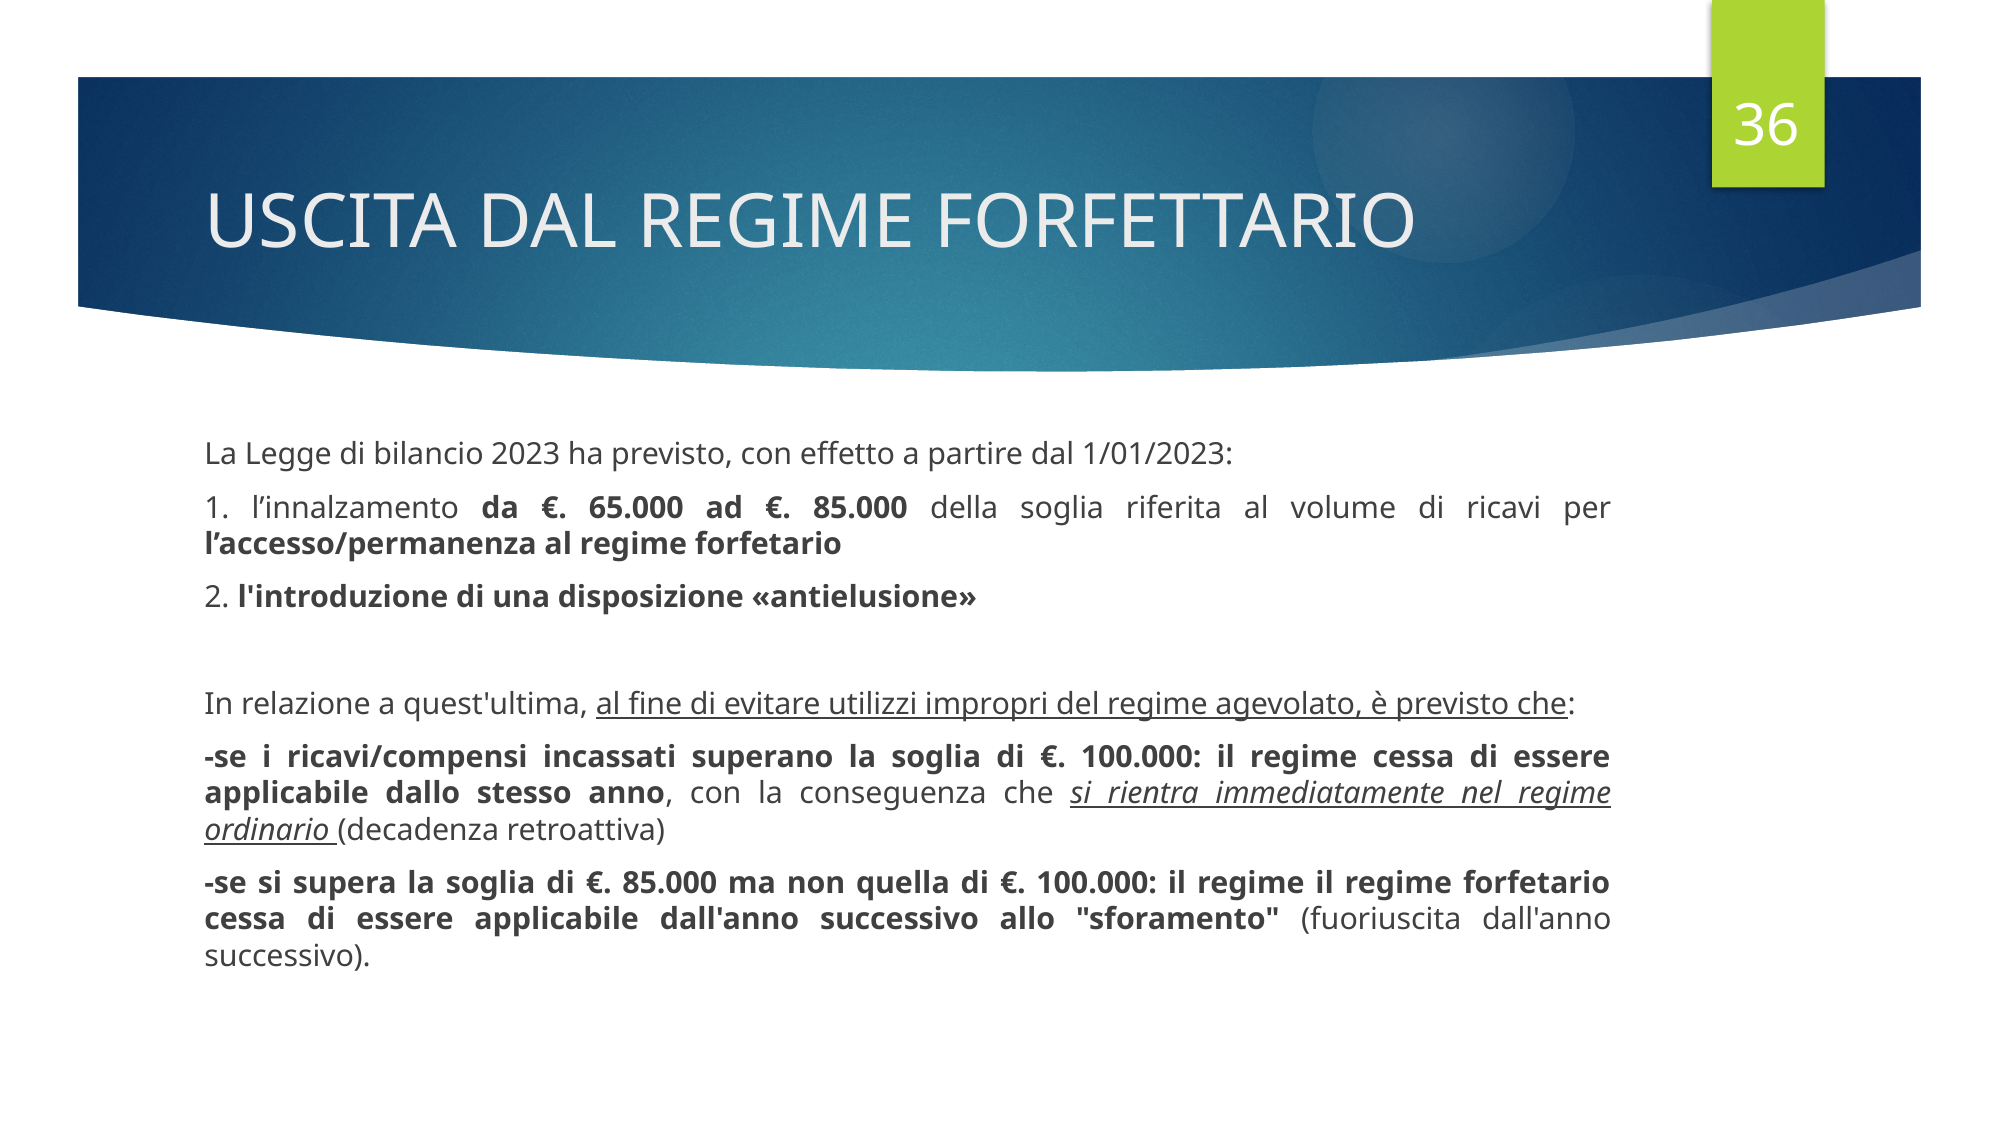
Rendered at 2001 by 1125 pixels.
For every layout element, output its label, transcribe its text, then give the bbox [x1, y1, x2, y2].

list La Legge di bilancio 2023 ha previsto, con effetto a partire dal 1/01/2023: 1. l’innalzamento da €. 65.000 ad €. 85.000 della soglia riferita al volume di ricavi per l’accesso/permanenza al regime forfetario 2. l'introduzione di una disposizione «antielusione» In relazione a quest'ultima, al fine di evitare utilizzi impropri del regime agevolato, è previsto che: -se i ricavi/compensi incassati superano la soglia di €. 100.000: il regime cessa di essere applicabile dallo stesso anno, con la conseguenza che si rientra immediatamente nel regime ordinario (decadenza retroattiva) -se si supera la soglia di €. 85.000 ma non quella di €. 100.000: il regime il regime forfetario cessa di essere applicabile dall'anno successivo allo "sforamento" (fuoriuscita dall'anno successivo). [189, 427, 1627, 988]
title USCITA DAL REGIME FORFETTARIO [189, 159, 1627, 276]
slide_number 36 [1698, 48, 1836, 175]
